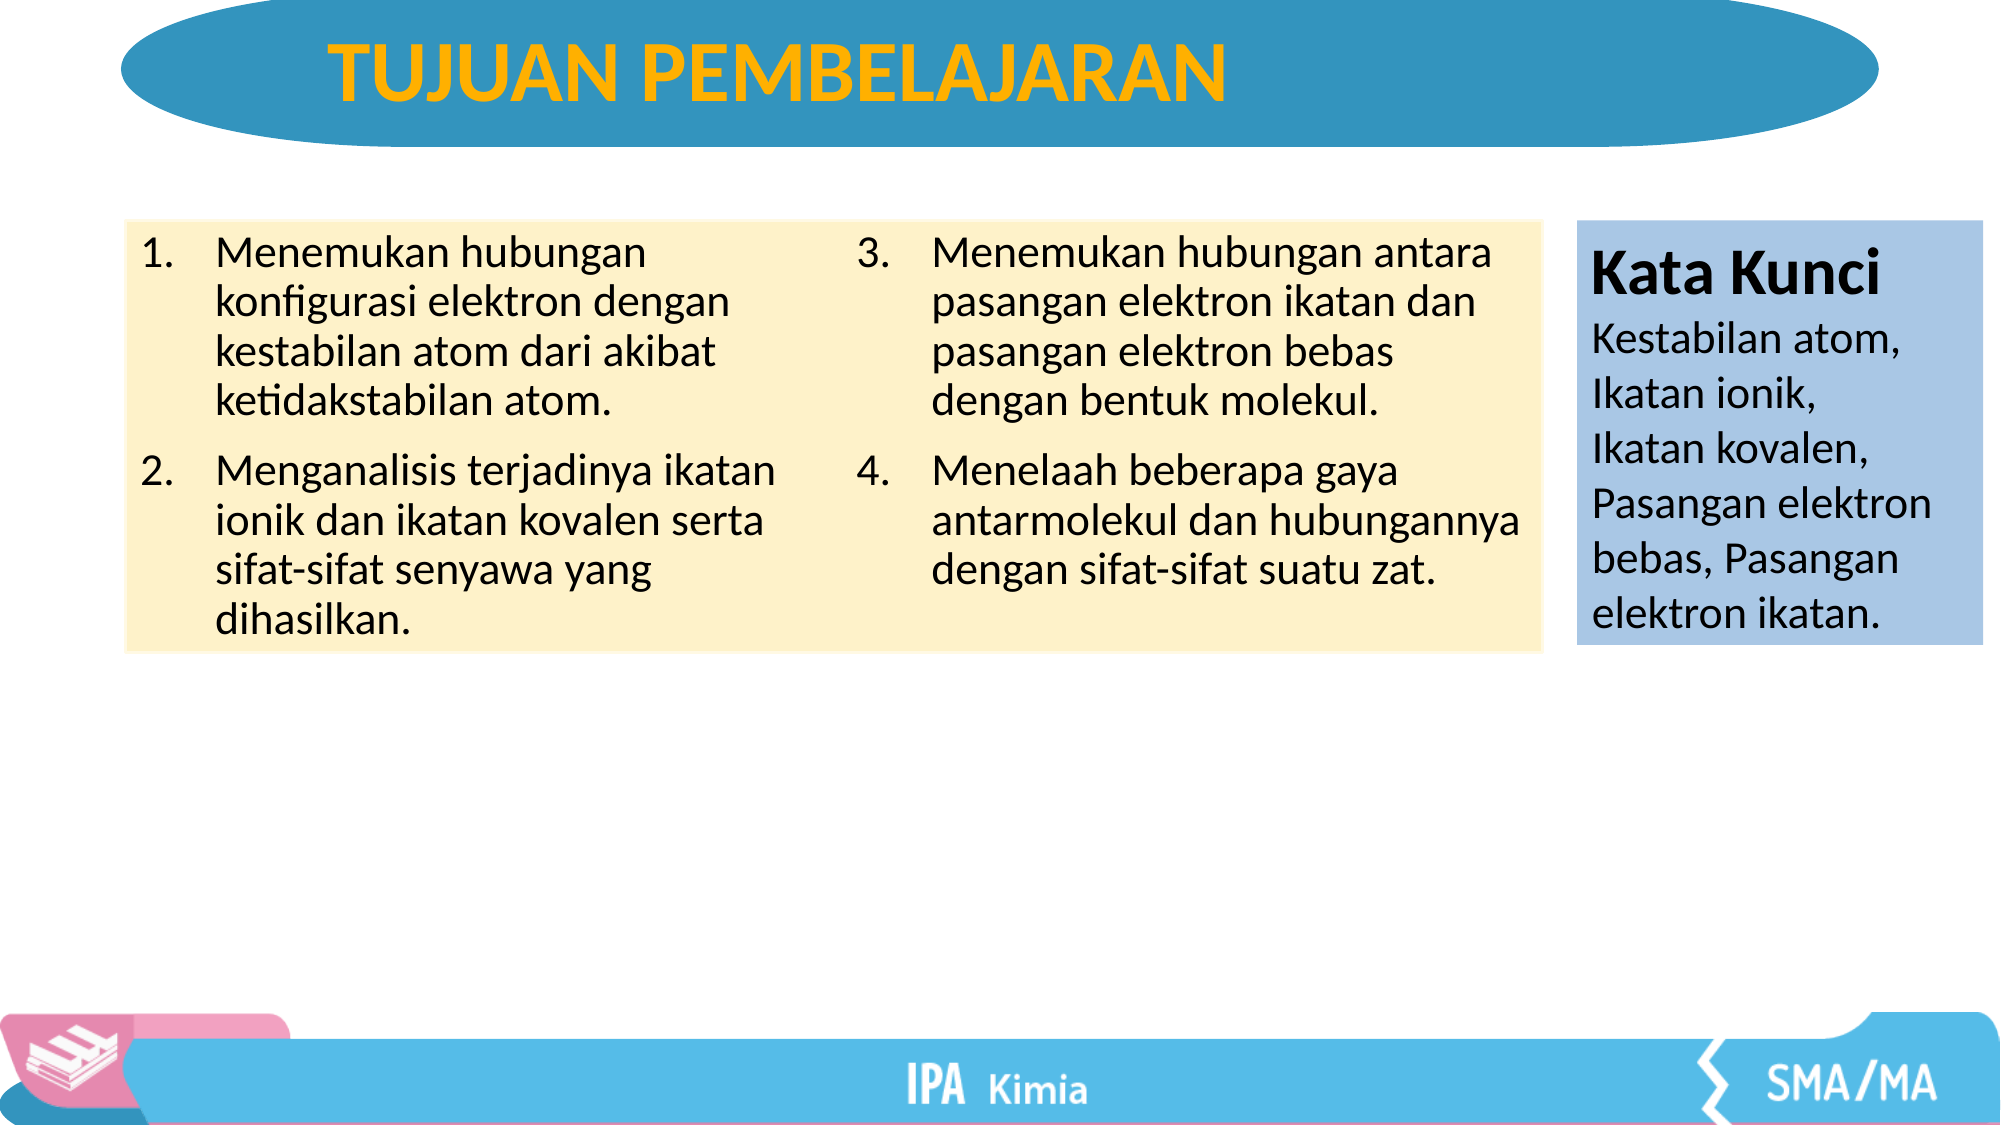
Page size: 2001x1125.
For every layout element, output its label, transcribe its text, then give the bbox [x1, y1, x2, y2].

text_box Kata Kunci Kestabilan atom, Ikatan ionik, Ikatan kovalen, Pasangan elektron bebas, Pasangan elektron ikatan. [1577, 220, 1984, 645]
picture [0, 1012, 2000, 1125]
list Menemukan hubungan konfigurasi elektron dengan kestabilan atom dari akibat ketidakstabilan atom. Menganalisis terjadinya ikatan ionik dan ikatan kovalen serta sifat-sifat senyawa yang dihasilkan. Menemukan hubungan antara pasangan elektron ikatan dan pasangan elektron bebas dengan bentuk molekul. Menelaah beberapa gaya antarmolekul dan hubungannya dengan sifat-sifat suatu zat. [125, 220, 1543, 653]
title TUJUAN PEMBELAJARAN [312, 0, 2000, 146]
